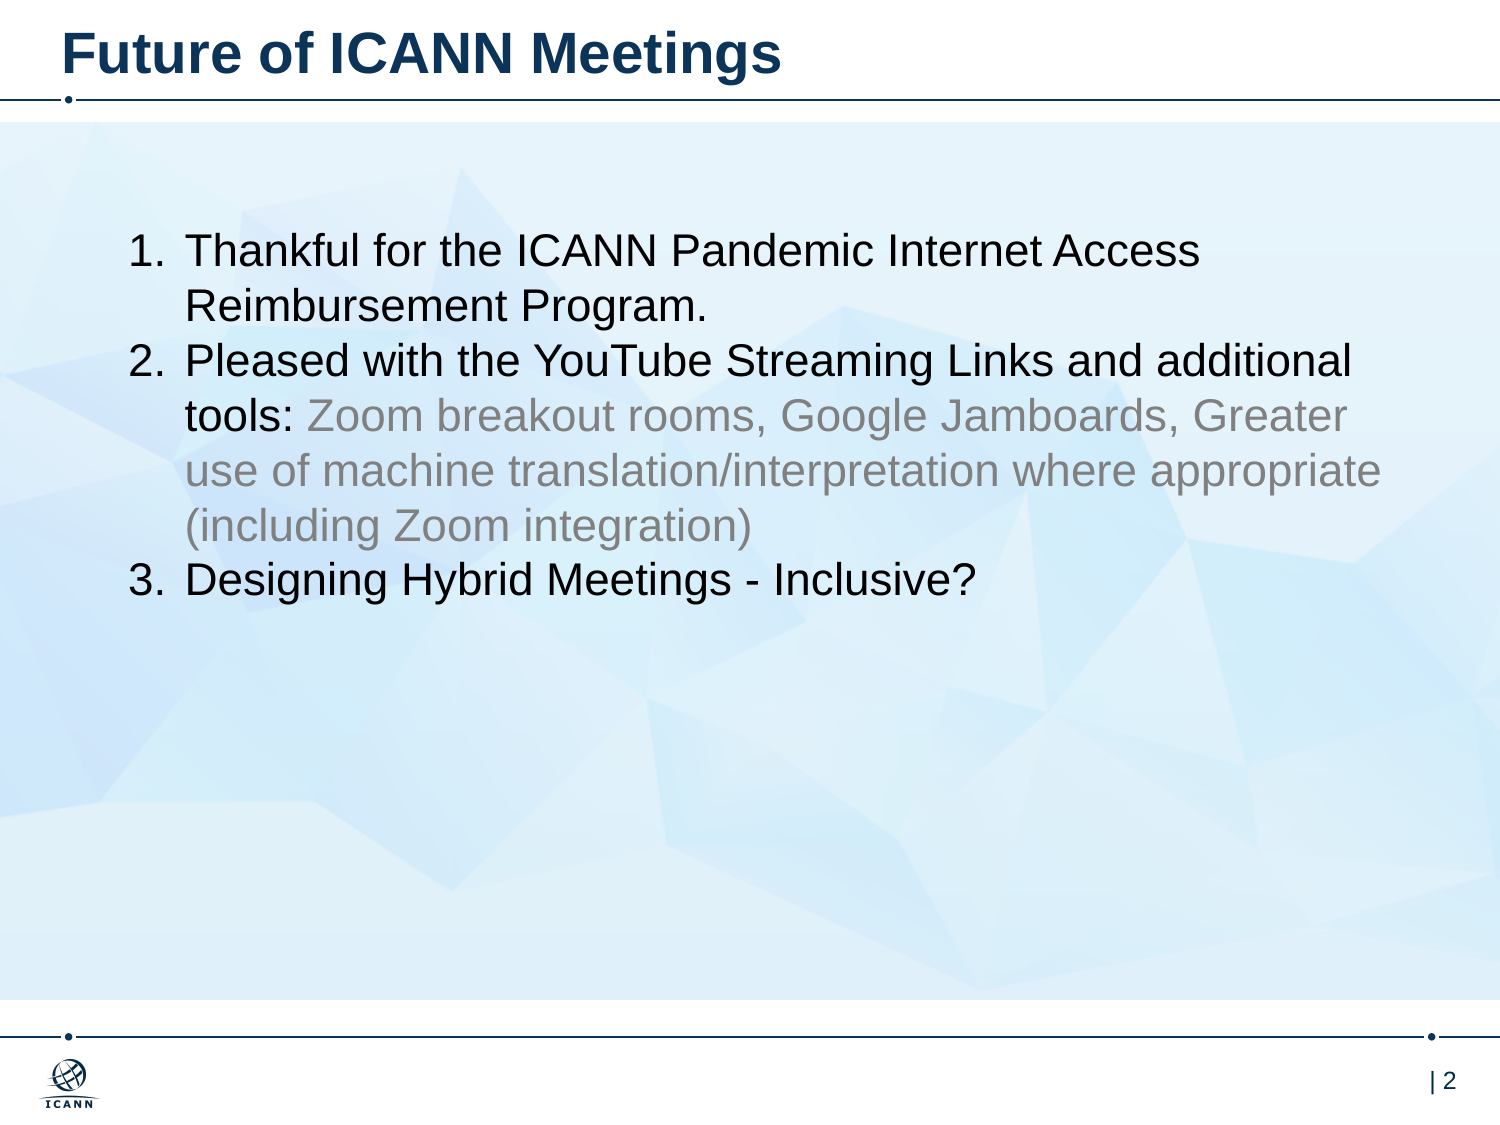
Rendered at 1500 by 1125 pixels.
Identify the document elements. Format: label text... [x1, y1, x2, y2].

text_box Thankful for the ICANN Pandemic Internet Access Reimbursement Program. Pleased with the YouTube Streaming Links and additional tools: Zoom breakout rooms, Google Jamboards, Greater use of machine translation/interpretation where appropriate (including Zoom integration) Designing Hybrid Meetings - Inclusive? [113, 212, 1399, 613]
picture [0, 0, 1500, 122]
picture [0, 1000, 1500, 1125]
title Future of ICANN Meetings [61, 7, 1376, 82]
